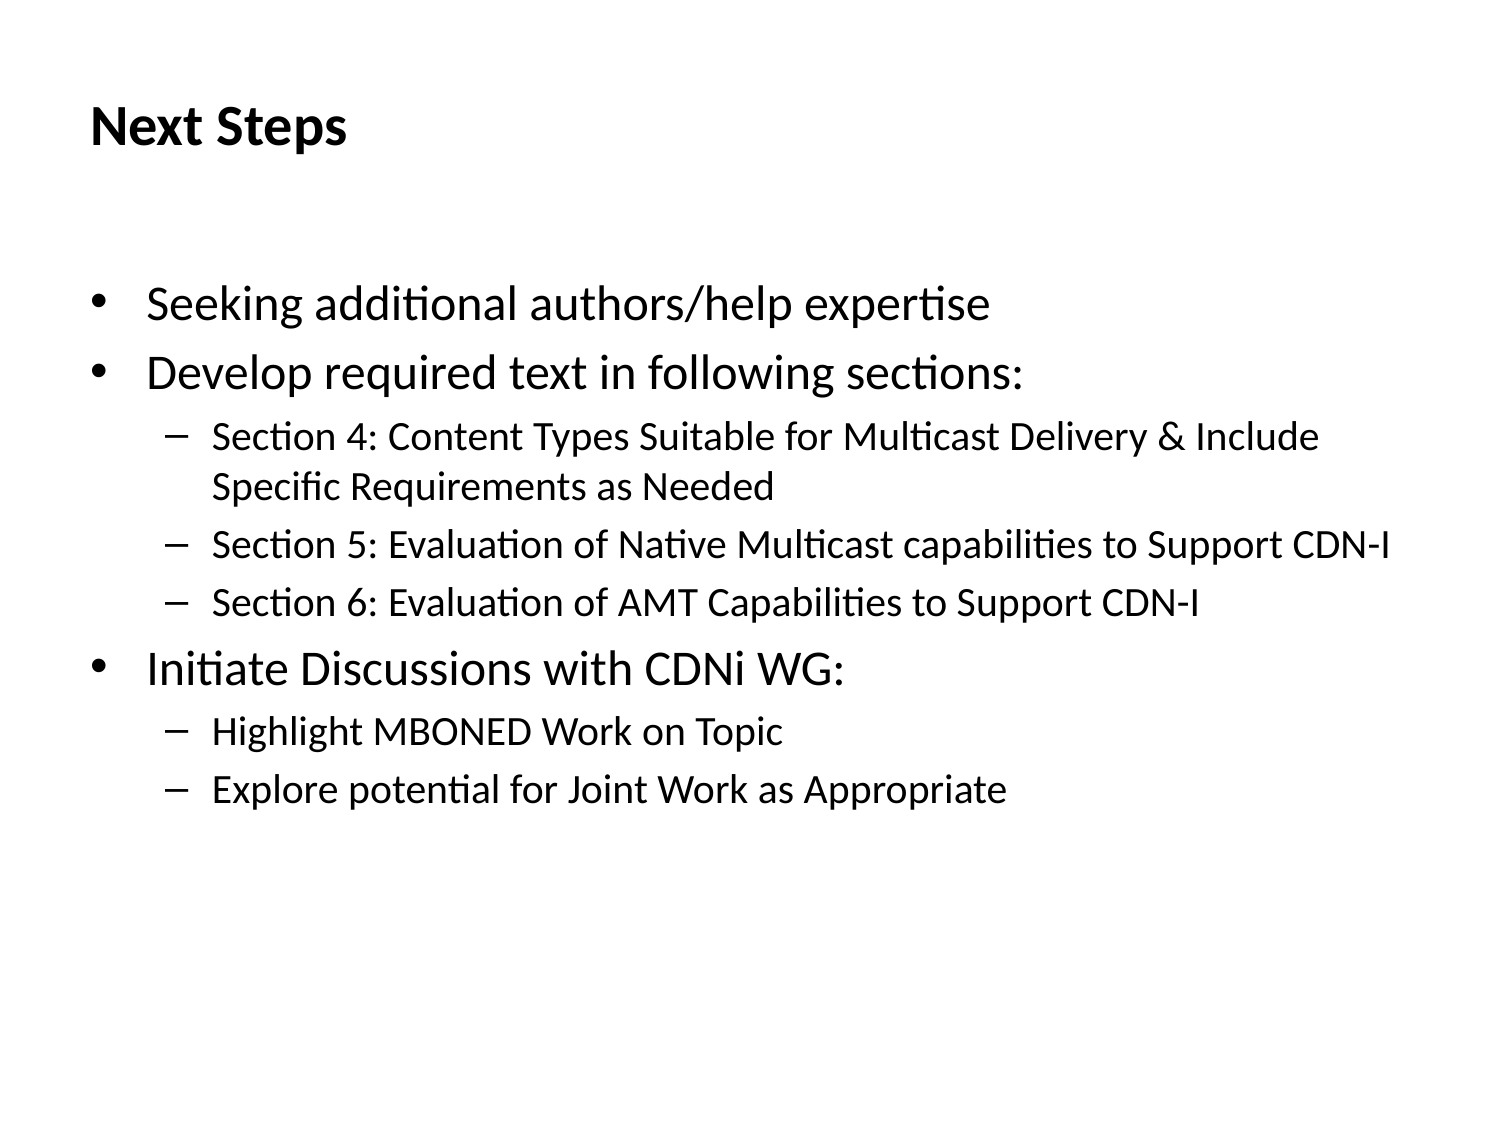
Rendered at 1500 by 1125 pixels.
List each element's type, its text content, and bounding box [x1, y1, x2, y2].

title Next Steps [75, 45, 1425, 200]
list Seeking additional authors/help expertise Develop required text in following sections: Section 4: Content Types Suitable for Multicast Delivery & Include Specific Requirements as Needed Section 5: Evaluation of Native Multicast capabilities to Support CDN-I Section 6: Evaluation of AMT Capabilities to Support CDN-I Initiate Discussions with CDNi WG: Highlight MBONED Work on Topic Explore potential for Joint Work as Appropriate [75, 262, 1425, 1005]
